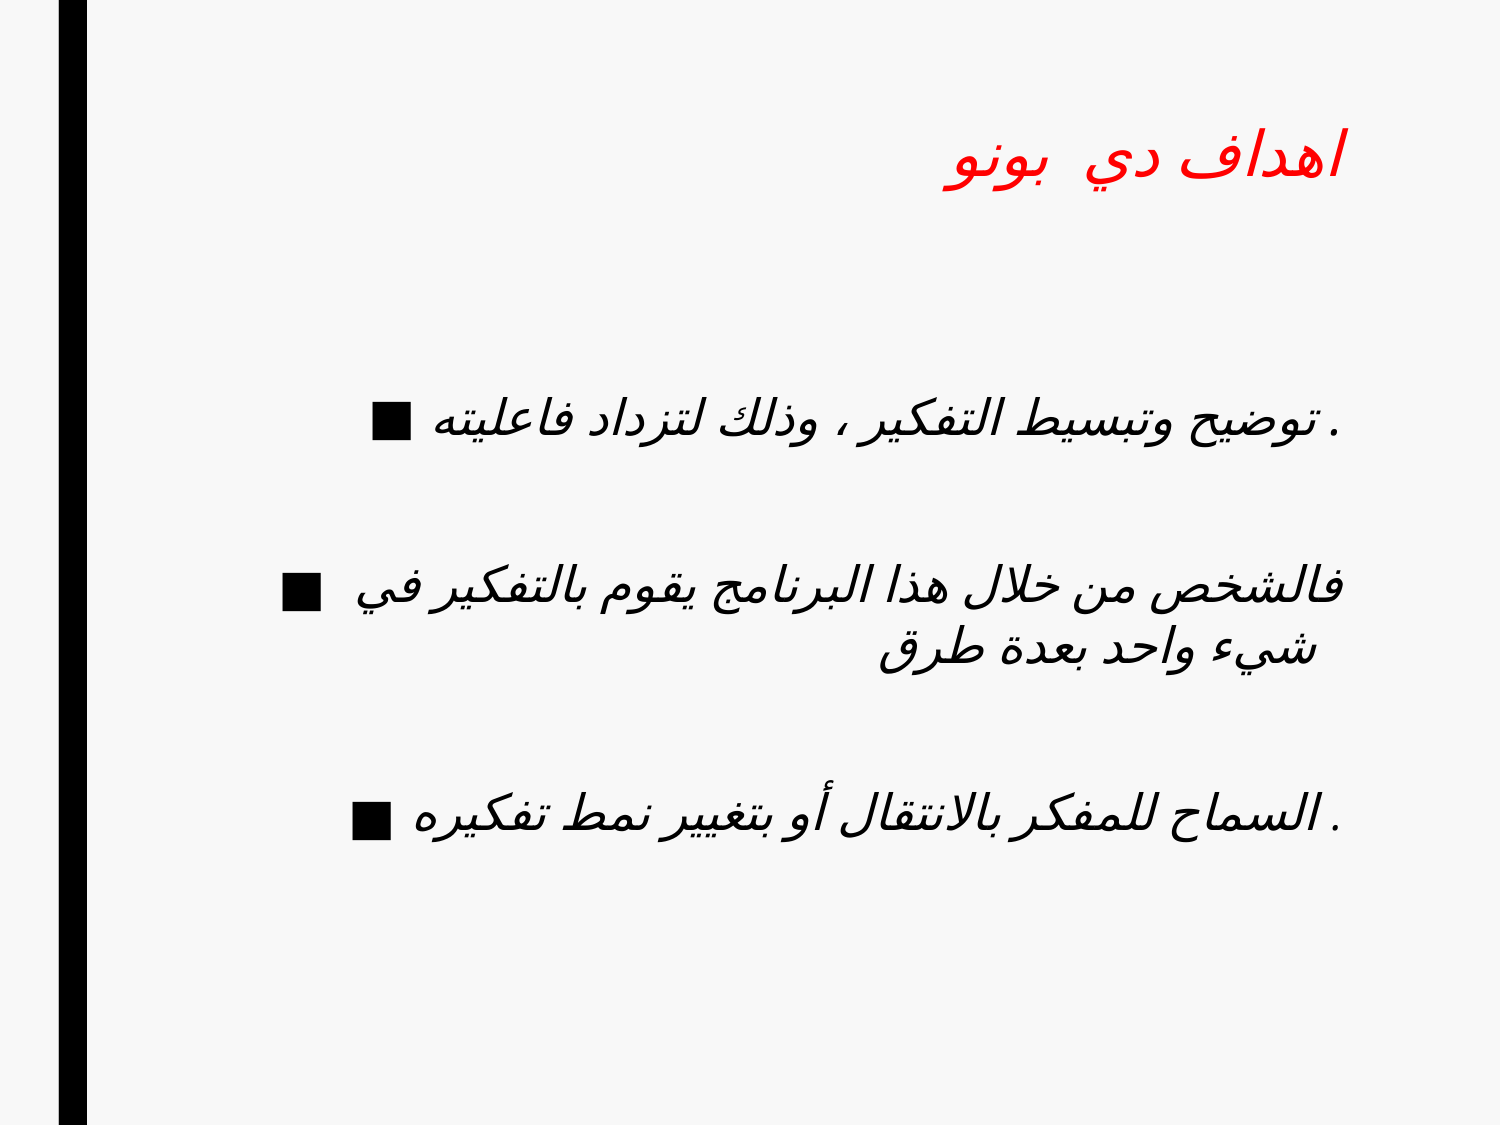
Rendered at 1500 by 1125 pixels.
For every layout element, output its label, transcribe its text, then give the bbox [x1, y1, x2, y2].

list توضيح وتبسيط التفكير ، وذلك لتزداد فاعليته . فالشخص من خلال هذا البرنامج يقوم بالتفكير في شيء واحد بعدة طرق السماح للمفكر بالانتقال أو بتغيير نمط تفكيره . [168, 374, 1351, 963]
title اهداف دي بونو [168, 111, 1351, 357]
